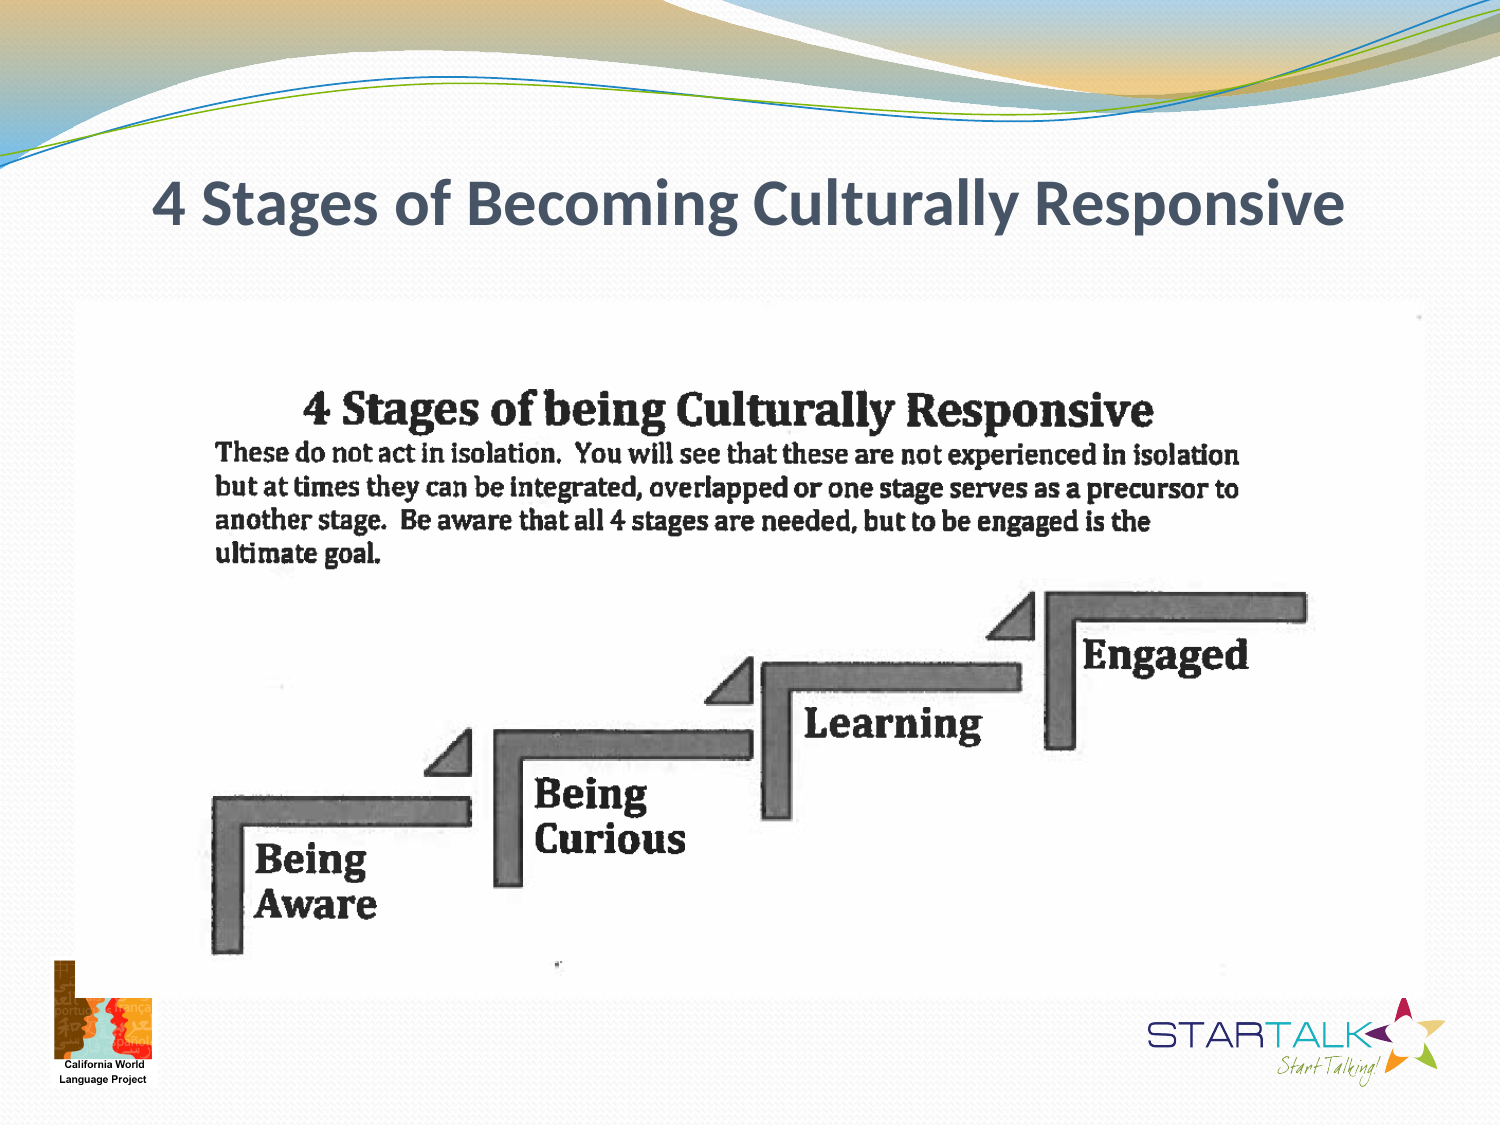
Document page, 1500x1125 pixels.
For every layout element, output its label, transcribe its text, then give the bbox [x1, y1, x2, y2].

title 4 Stages of Becoming Culturally Responsive [74, 135, 1426, 240]
picture [1148, 994, 1446, 1087]
picture [50, 956, 158, 1088]
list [74, 289, 1426, 1010]
